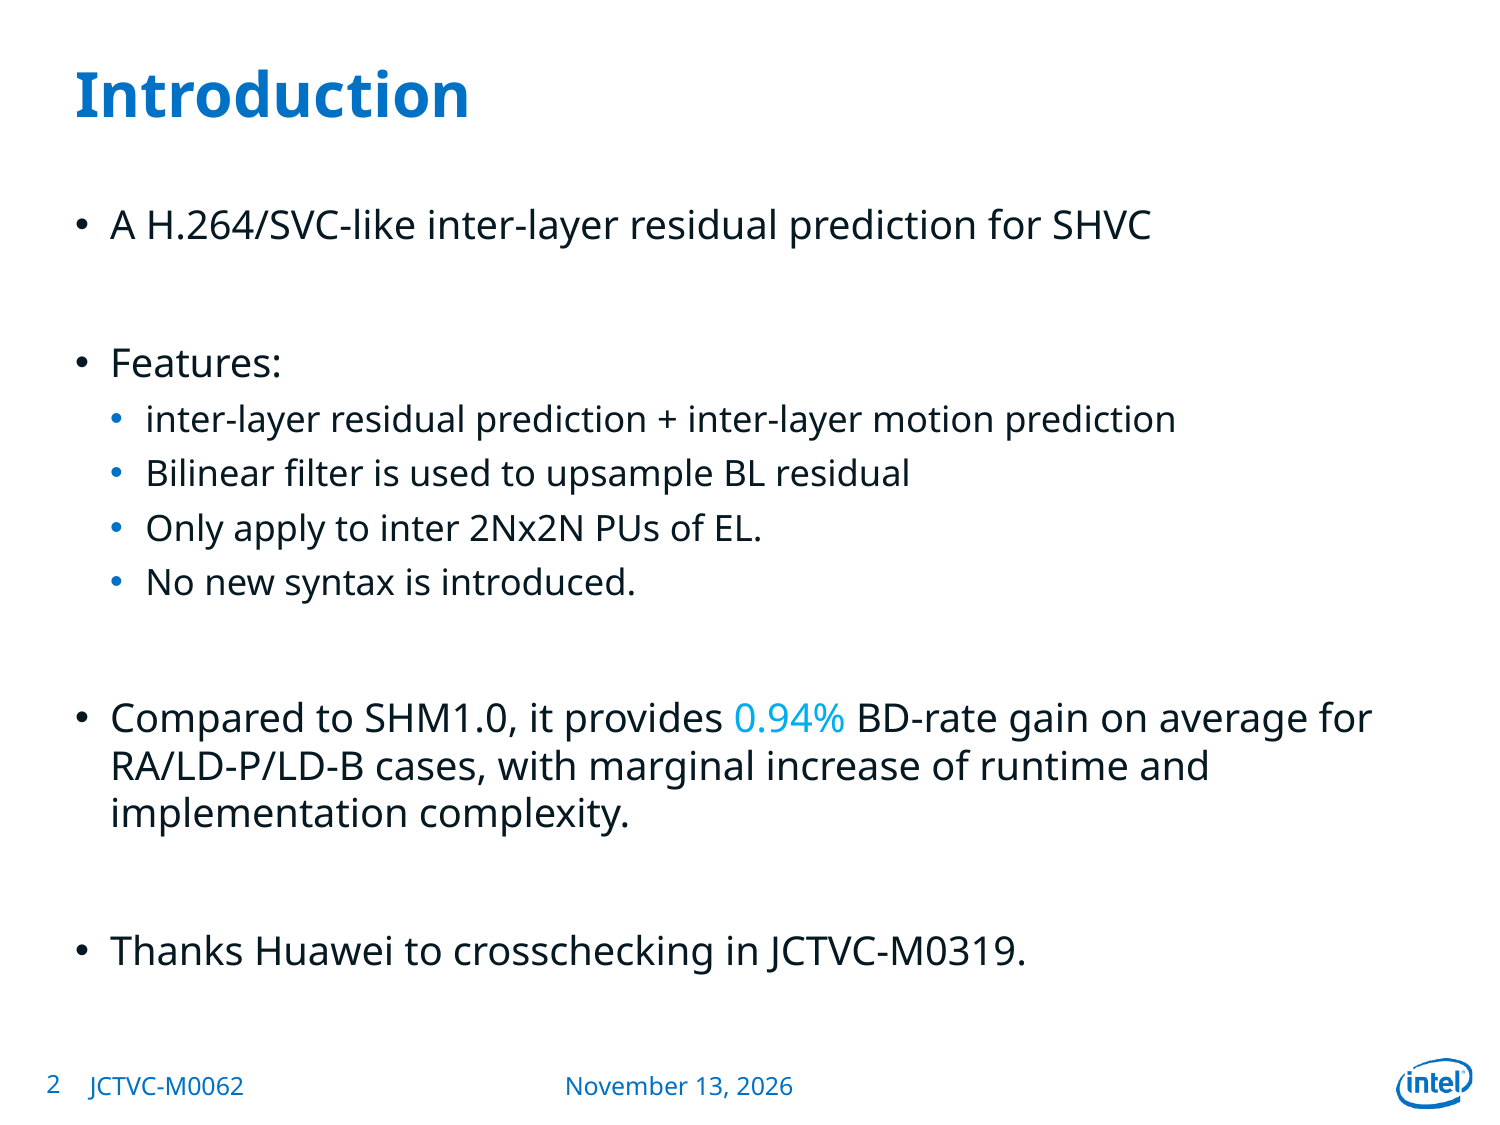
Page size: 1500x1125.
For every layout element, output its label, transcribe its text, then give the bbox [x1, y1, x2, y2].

slide_number 2 [0, 1062, 75, 1109]
list A H.264/SVC-like inter-layer residual prediction for SHVC Features: inter-layer residual prediction + inter-layer motion prediction Bilinear filter is used to upsample BL residual Only apply to inter 2Nx2N PUs of EL. No new syntax is introduced. Compared to SHM1.0, it provides 0.94% BD-rate gain on average for RA/LD-P/LD-B cases, with marginal increase of runtime and implementation complexity. Thanks Huawei to crosschecking in JCTVC-M0319. [75, 200, 1425, 975]
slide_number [549, 1062, 844, 1109]
title Introduction [75, 67, 1425, 175]
footer JCTVC-M0062 [75, 1062, 549, 1109]
picture [1396, 1058, 1473, 1109]
